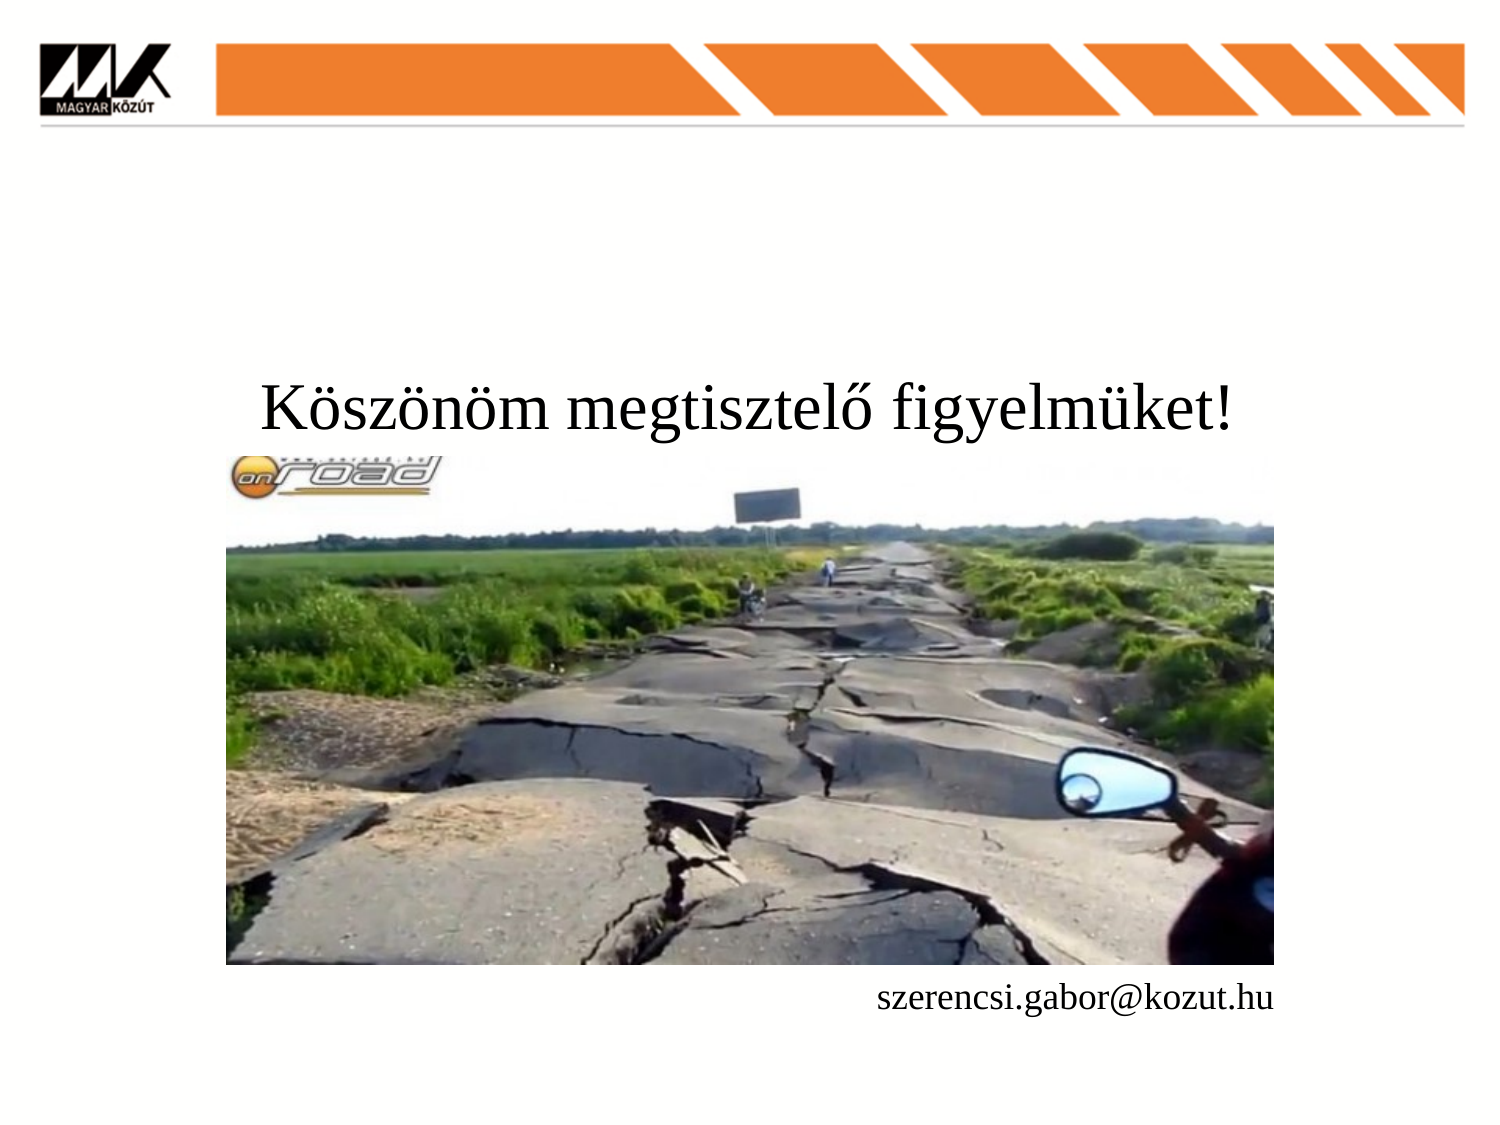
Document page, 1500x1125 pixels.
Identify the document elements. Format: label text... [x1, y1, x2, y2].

picture [0, 0, 1500, 1125]
title Köszönöm megtisztelő figyelmüket! [111, 302, 1387, 504]
text_box szerencsi.gabor@kozut.hu [702, 964, 1449, 1071]
